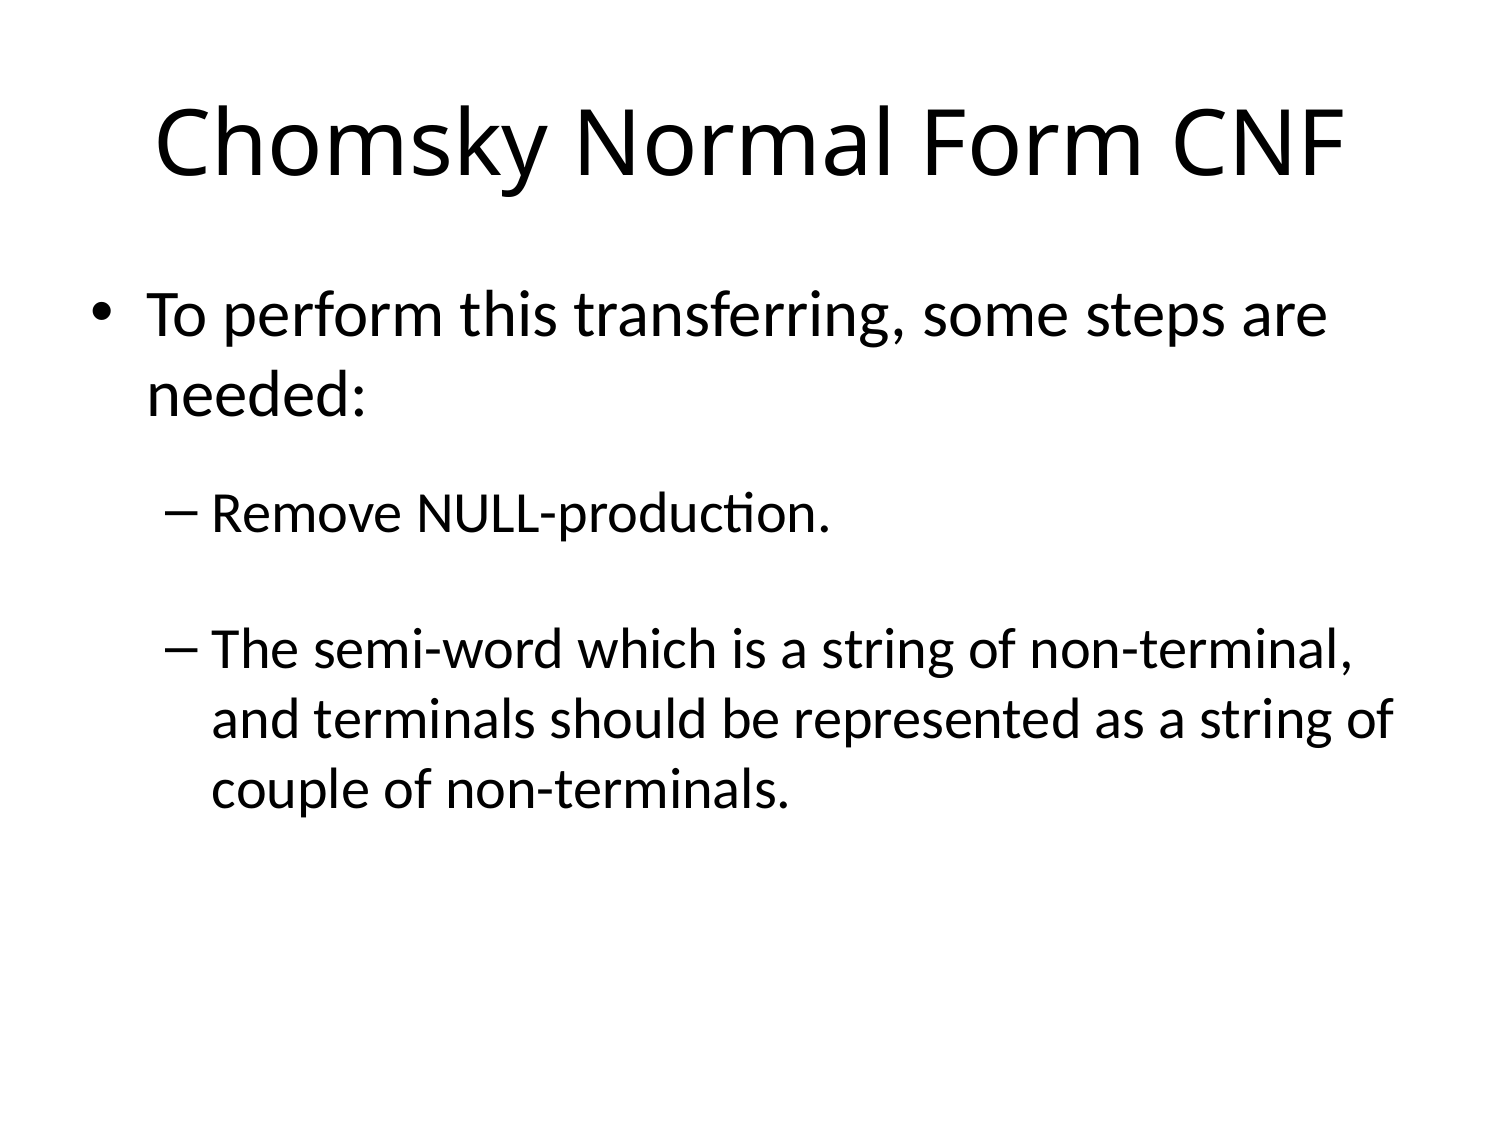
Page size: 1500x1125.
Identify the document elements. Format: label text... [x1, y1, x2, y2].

list To perform this transferring, some steps are needed: Remove NULL-production. The semi-word which is a string of non-terminal, and terminals should be represented as a string of couple of non-terminals. [75, 262, 1425, 1005]
title Chomsky Normal Form CNF [75, 45, 1425, 233]
